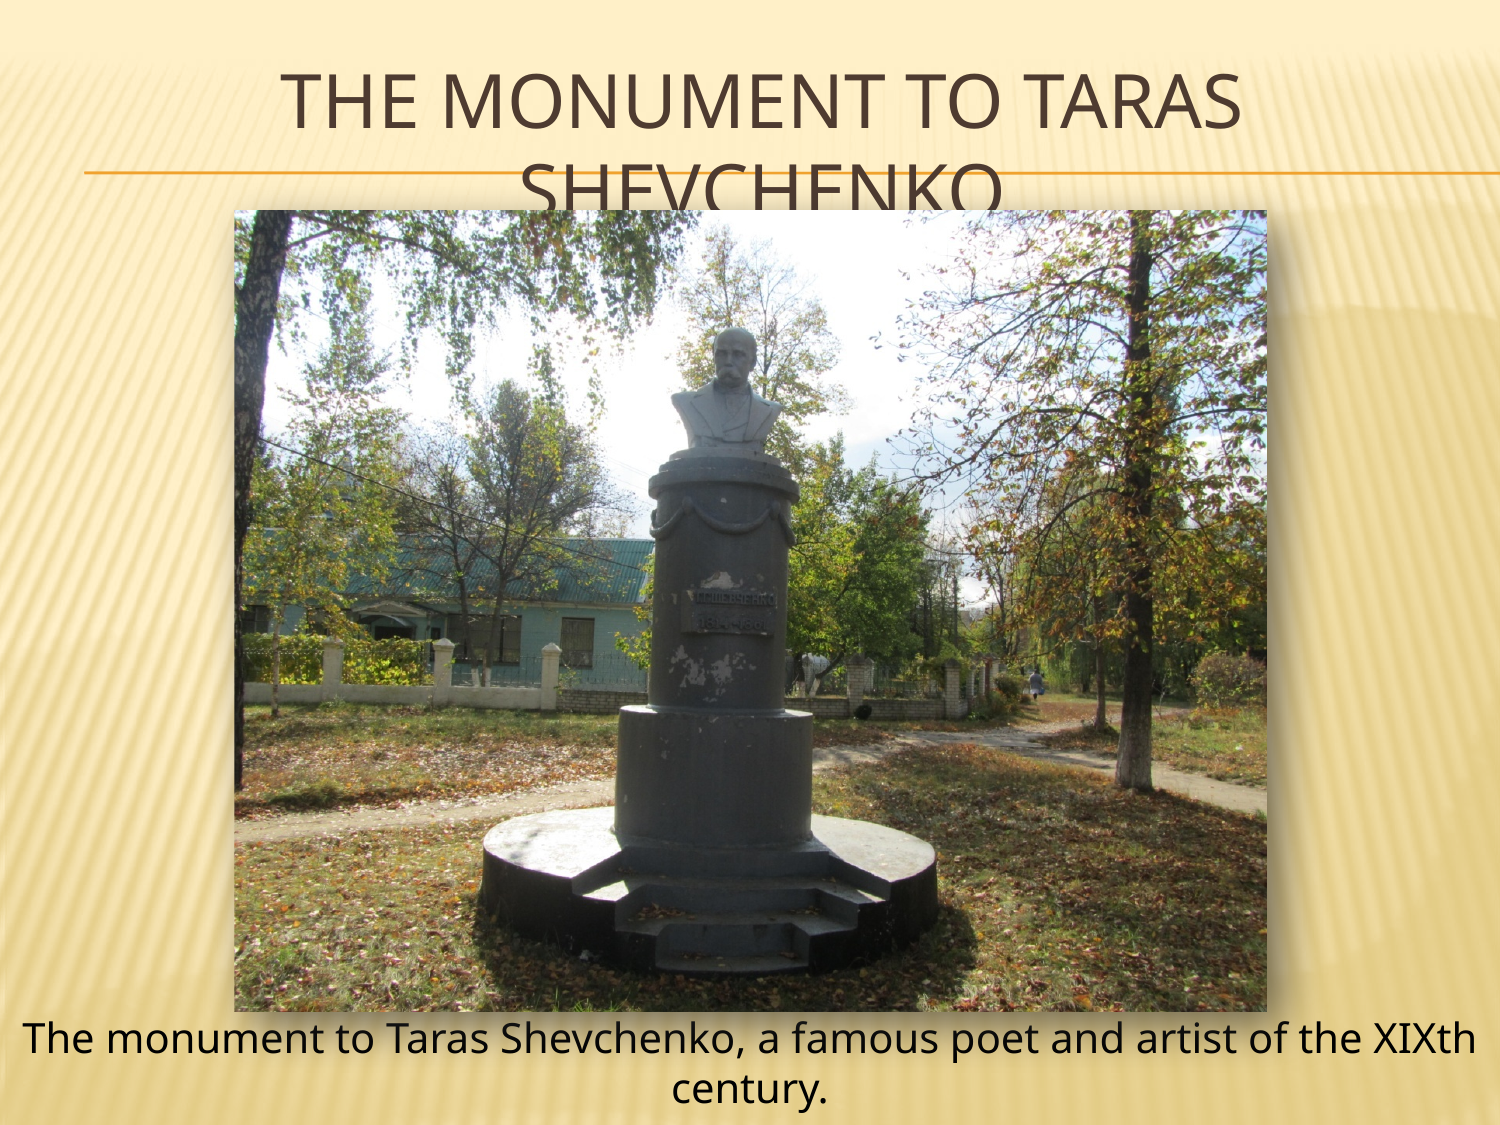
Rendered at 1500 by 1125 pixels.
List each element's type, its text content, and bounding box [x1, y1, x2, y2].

text_box The monument to Taras Shevchenko, a famous poet and artist of the XIXth century. [0, 1004, 1500, 1120]
picture [234, 210, 1268, 1013]
title The monument to Taras Shevchenko [50, 75, 1475, 213]
